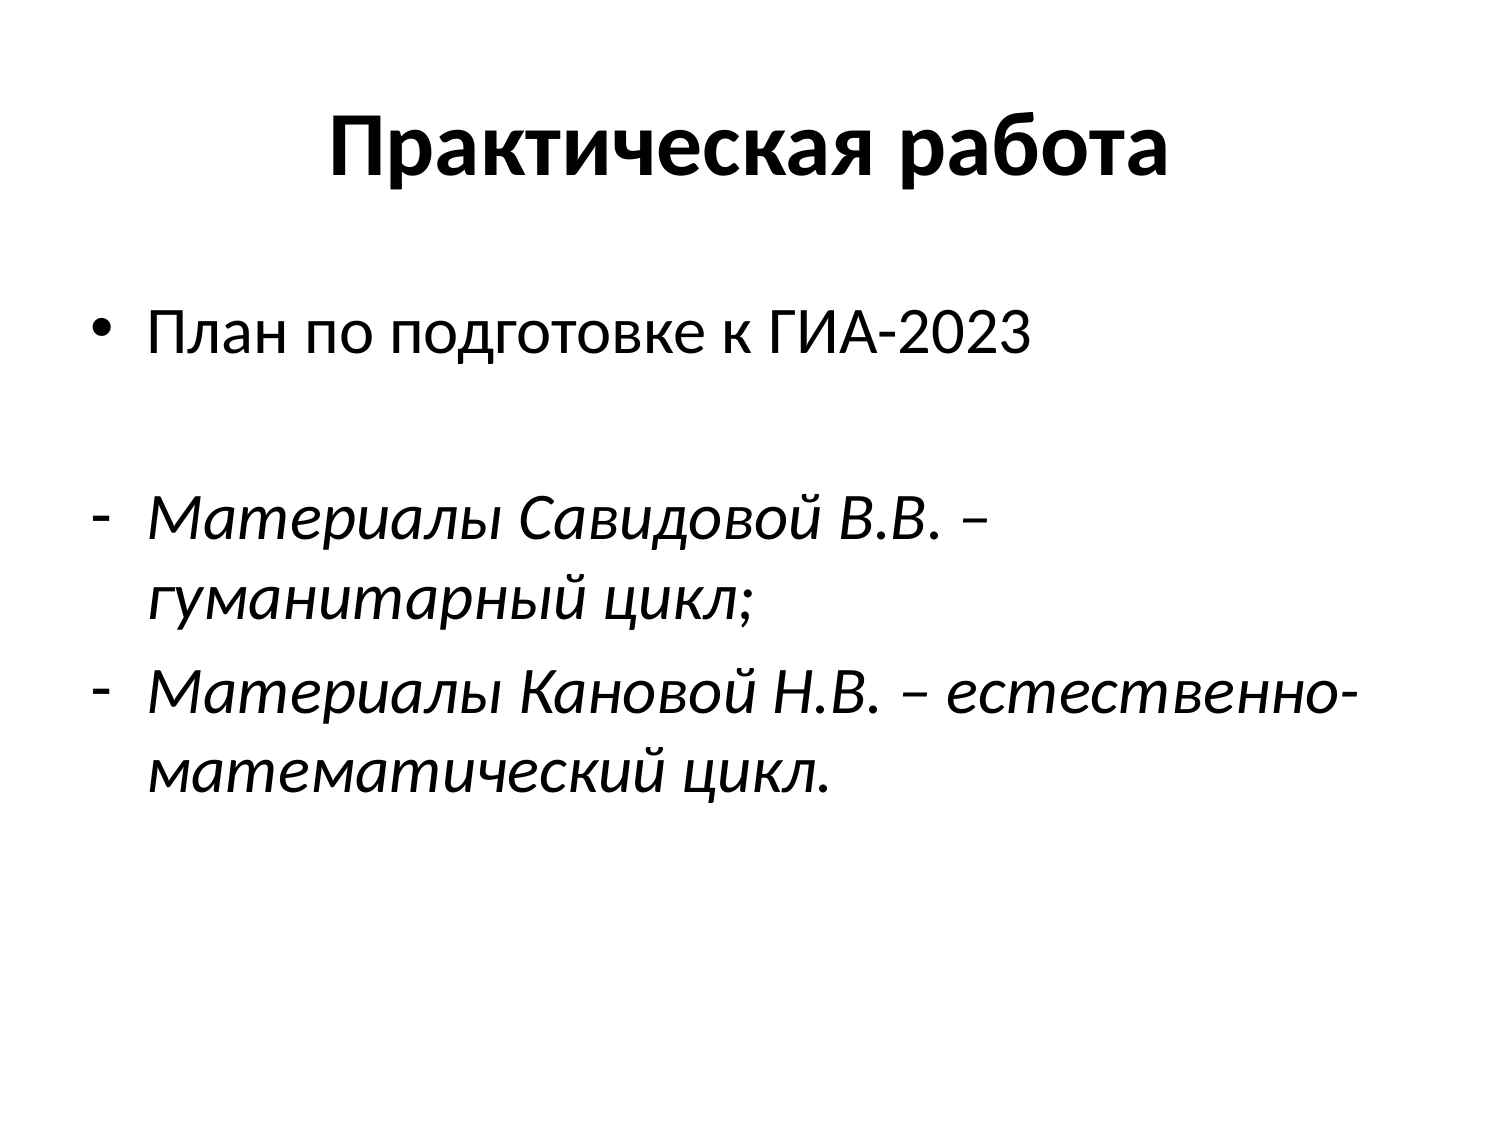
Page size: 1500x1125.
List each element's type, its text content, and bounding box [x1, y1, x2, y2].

title Практическая работа [75, 45, 1425, 233]
list План по подготовке к ГИА-2023 Материалы Савидовой В.В. – гуманитарный цикл; Материалы Кановой Н.В. – естественно-математический цикл. [75, 278, 1425, 1005]
